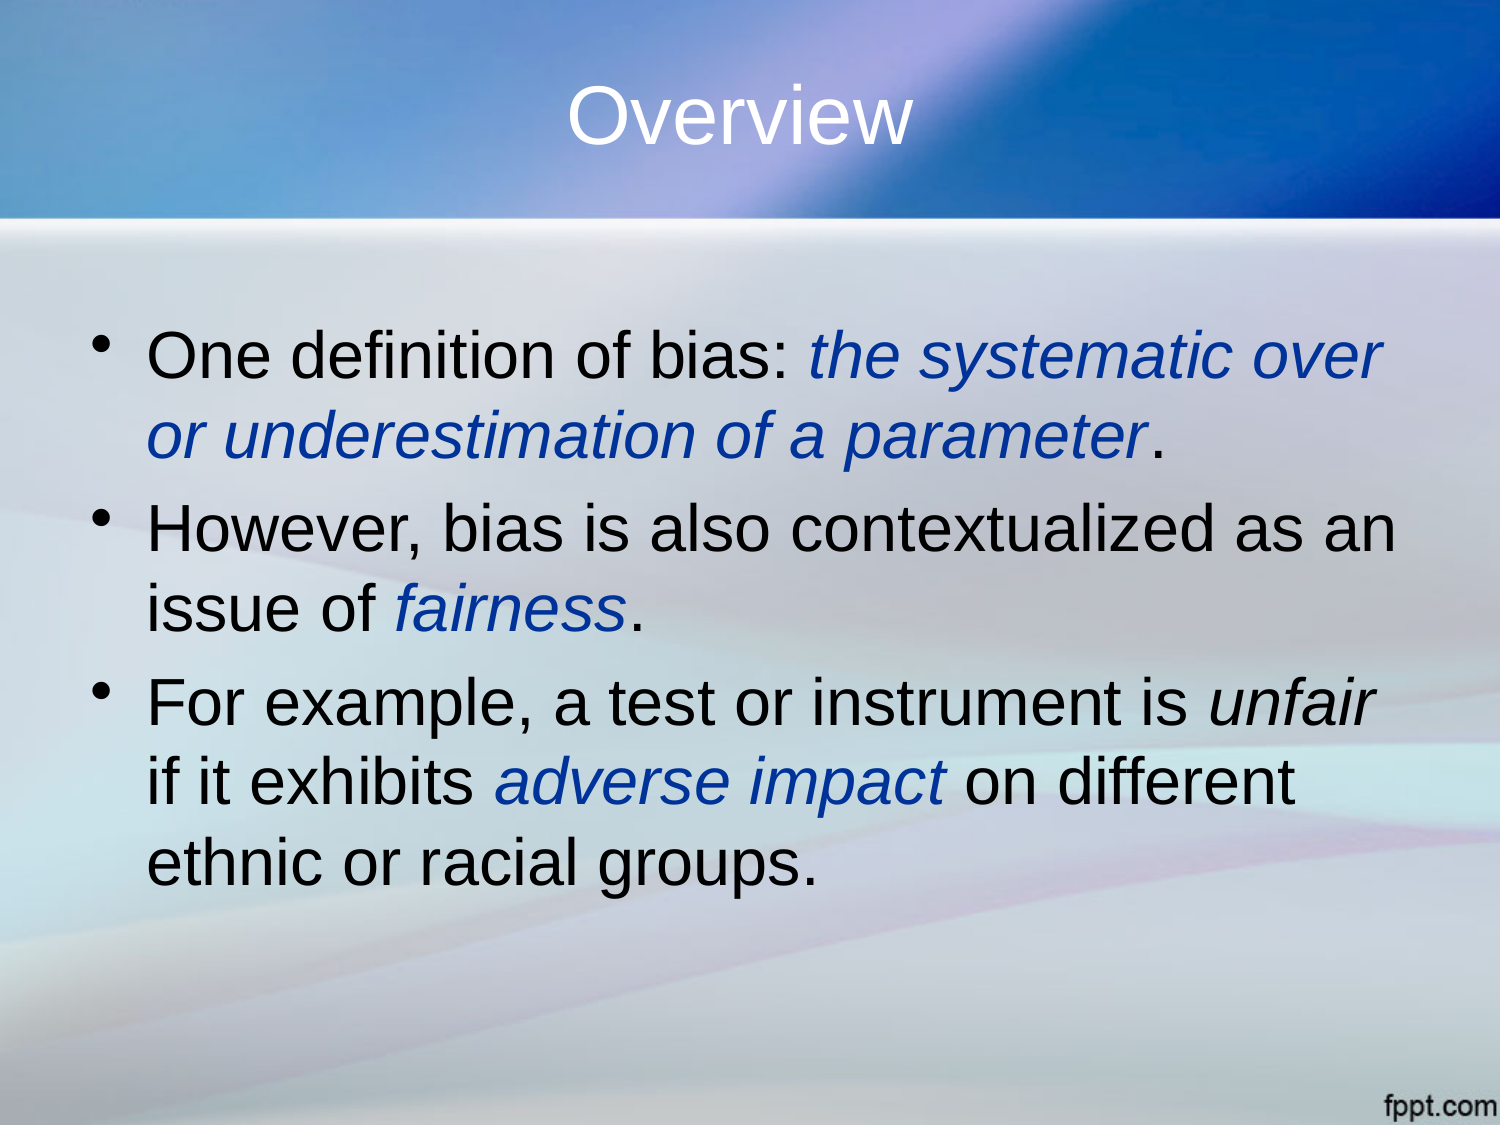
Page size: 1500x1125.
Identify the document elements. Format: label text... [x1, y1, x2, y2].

title Overview [64, 31, 1415, 192]
picture [0, 0, 1500, 1125]
list One definition of bias: the systematic over or underestimation of a parameter. However, bias is also contextualized as an issue of fairness. For example, a test or instrument is unfair if it exhibits adverse impact on different ethnic or racial groups. [75, 304, 1425, 1047]
